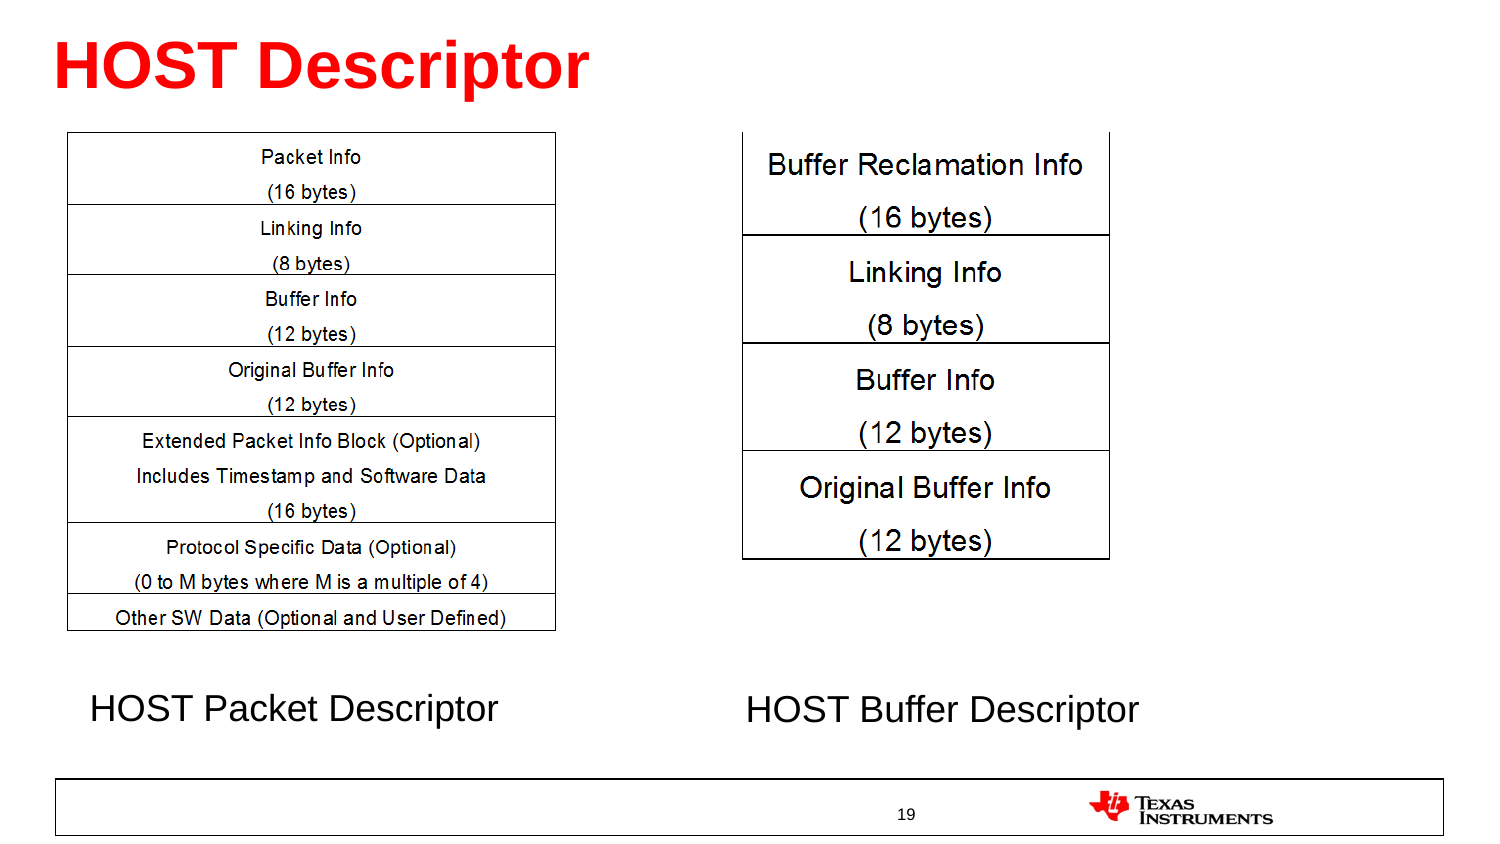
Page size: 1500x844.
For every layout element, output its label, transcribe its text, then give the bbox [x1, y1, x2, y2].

picture [62, 132, 562, 635]
picture [1087, 789, 1274, 825]
picture [734, 132, 1119, 563]
slide_number 19 [574, 799, 926, 826]
text_box HOST Buffer Descriptor [736, 680, 1150, 735]
title HOST Descriptor [37, 17, 1426, 119]
text_box HOST Packet Descriptor [80, 679, 509, 734]
